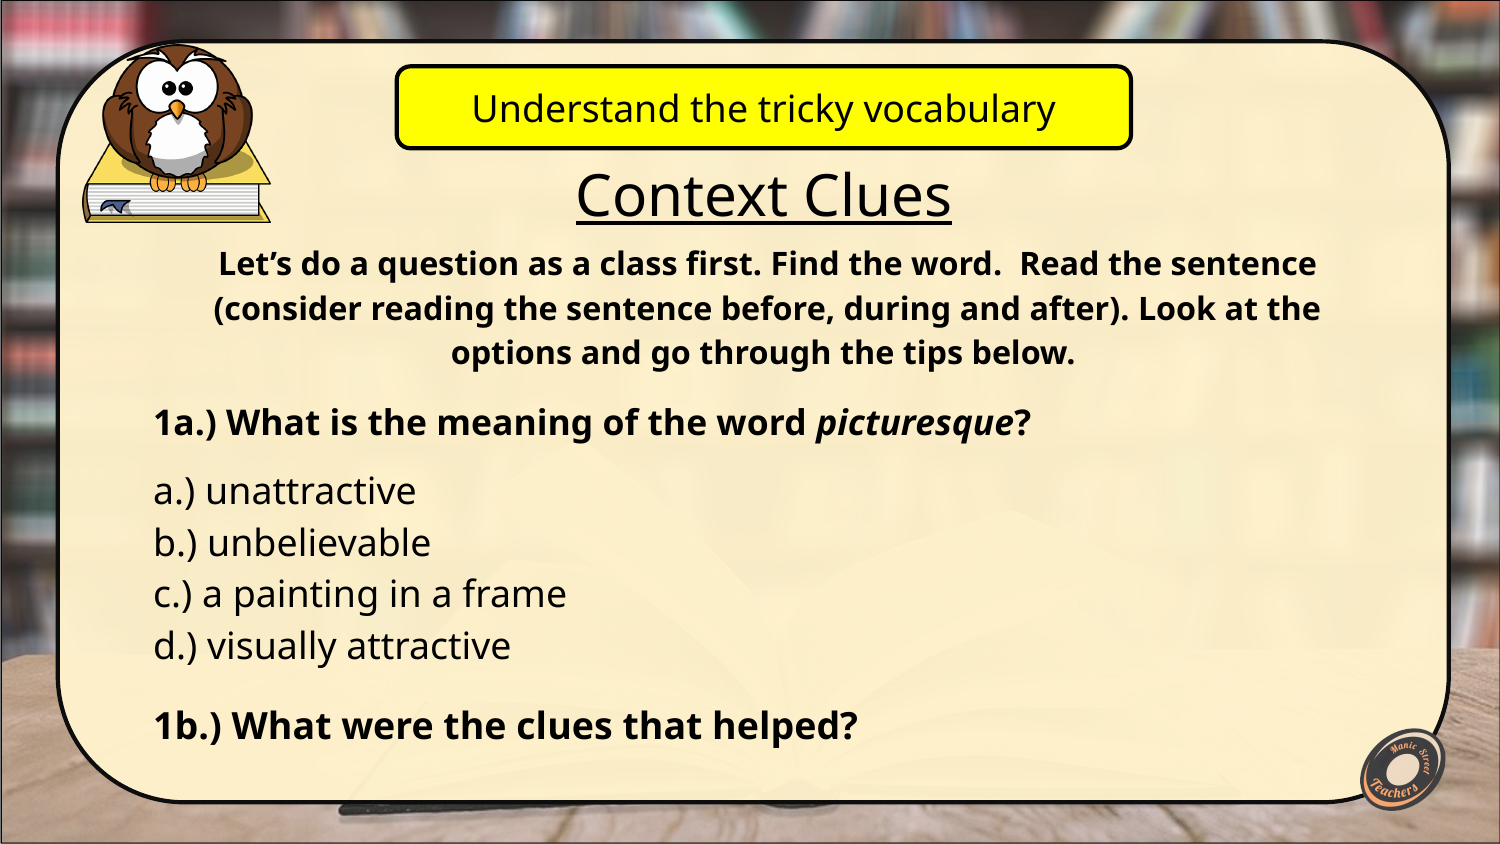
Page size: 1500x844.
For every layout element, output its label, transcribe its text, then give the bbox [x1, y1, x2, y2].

text_box [55, 97, 119, 787]
picture [0, 0, 1500, 844]
text_box Understand the tricky vocabulary [394, 64, 1134, 151]
title Context Clues [322, 142, 1206, 222]
list Let’s do a question as a class first. Find the word. Read the sentence (consider reading the sentence before, during and after). Look at the options and go through the tips below. 1a.) What is the meaning of the word picturesque? a.) unattractive b.) unbelievable c.) a painting in a frame d.) visually attractive 1b.) What were the clues that helped? [119, 222, 1397, 808]
text_box [157, 39, 1451, 725]
